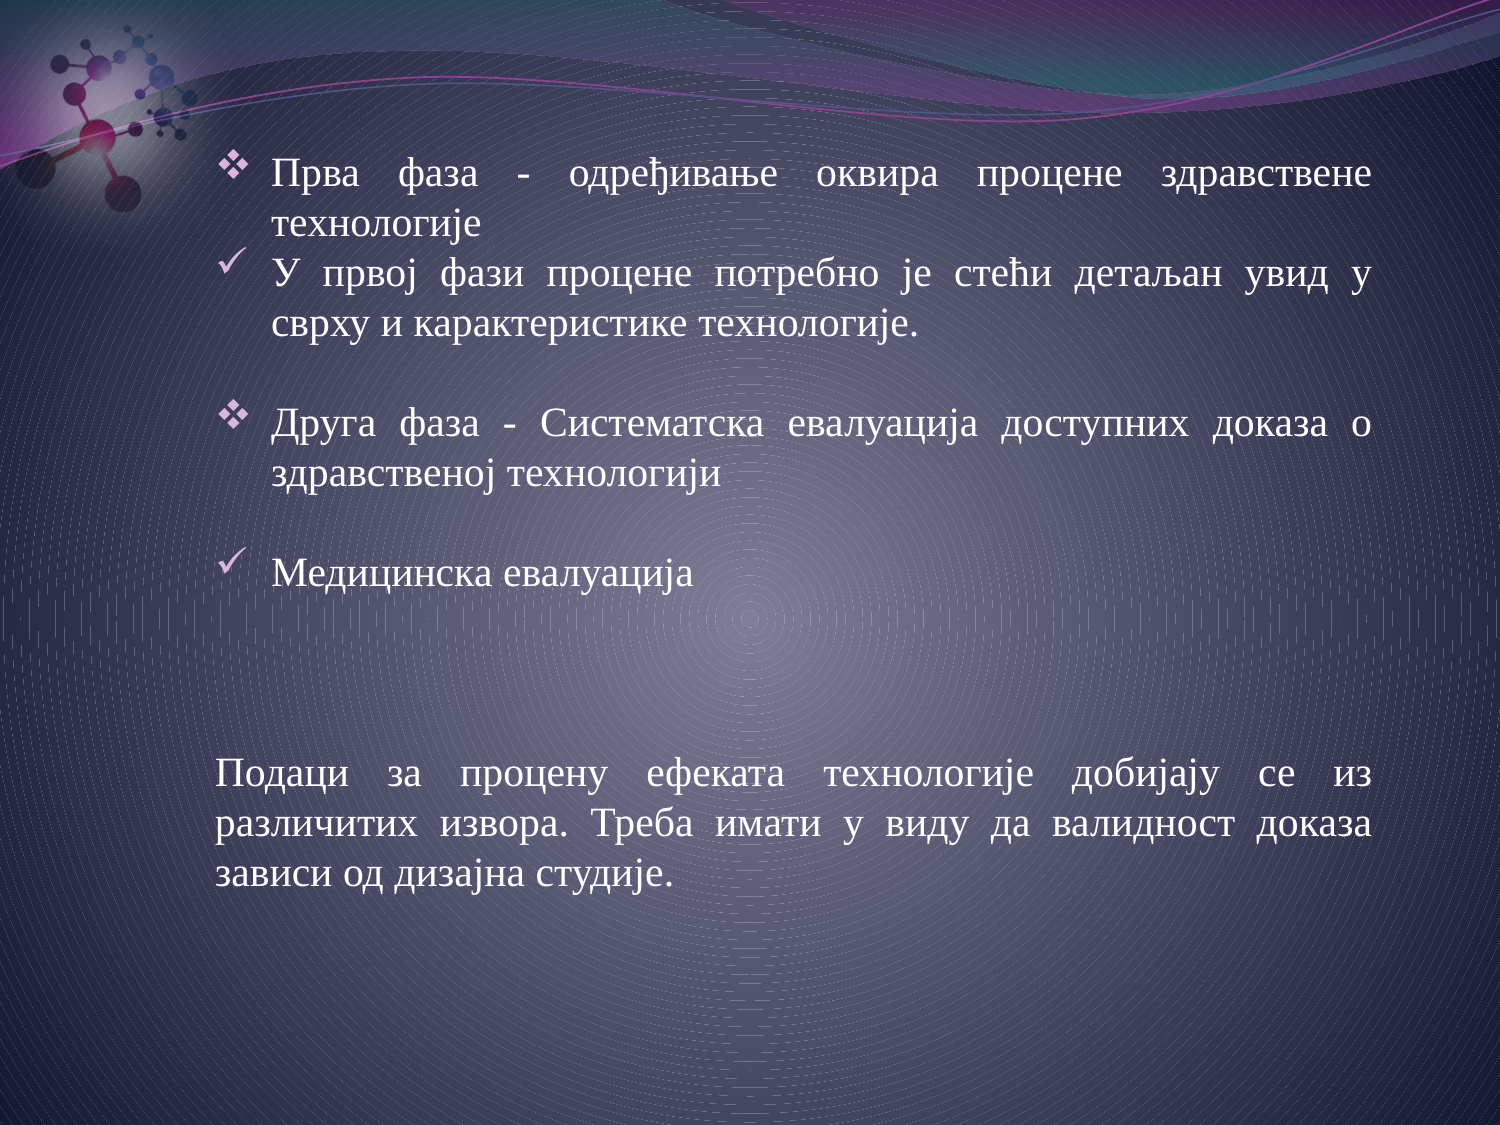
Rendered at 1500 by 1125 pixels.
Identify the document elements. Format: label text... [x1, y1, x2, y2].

text_box Прва фаза - одређивање оквира процене здравствене технологије У првој фази процене потребно је стећи детаљан увид у сврху и карактеристике технологије. Друга фаза - Систематска евалуација доступних доказа о здравственој технологији Медицинска евалуација Подаци за процену ефеката технологије добијају се из различитих извора. Треба имати у виду да валидност доказа зависи од дизајна студије. [199, 137, 1388, 903]
